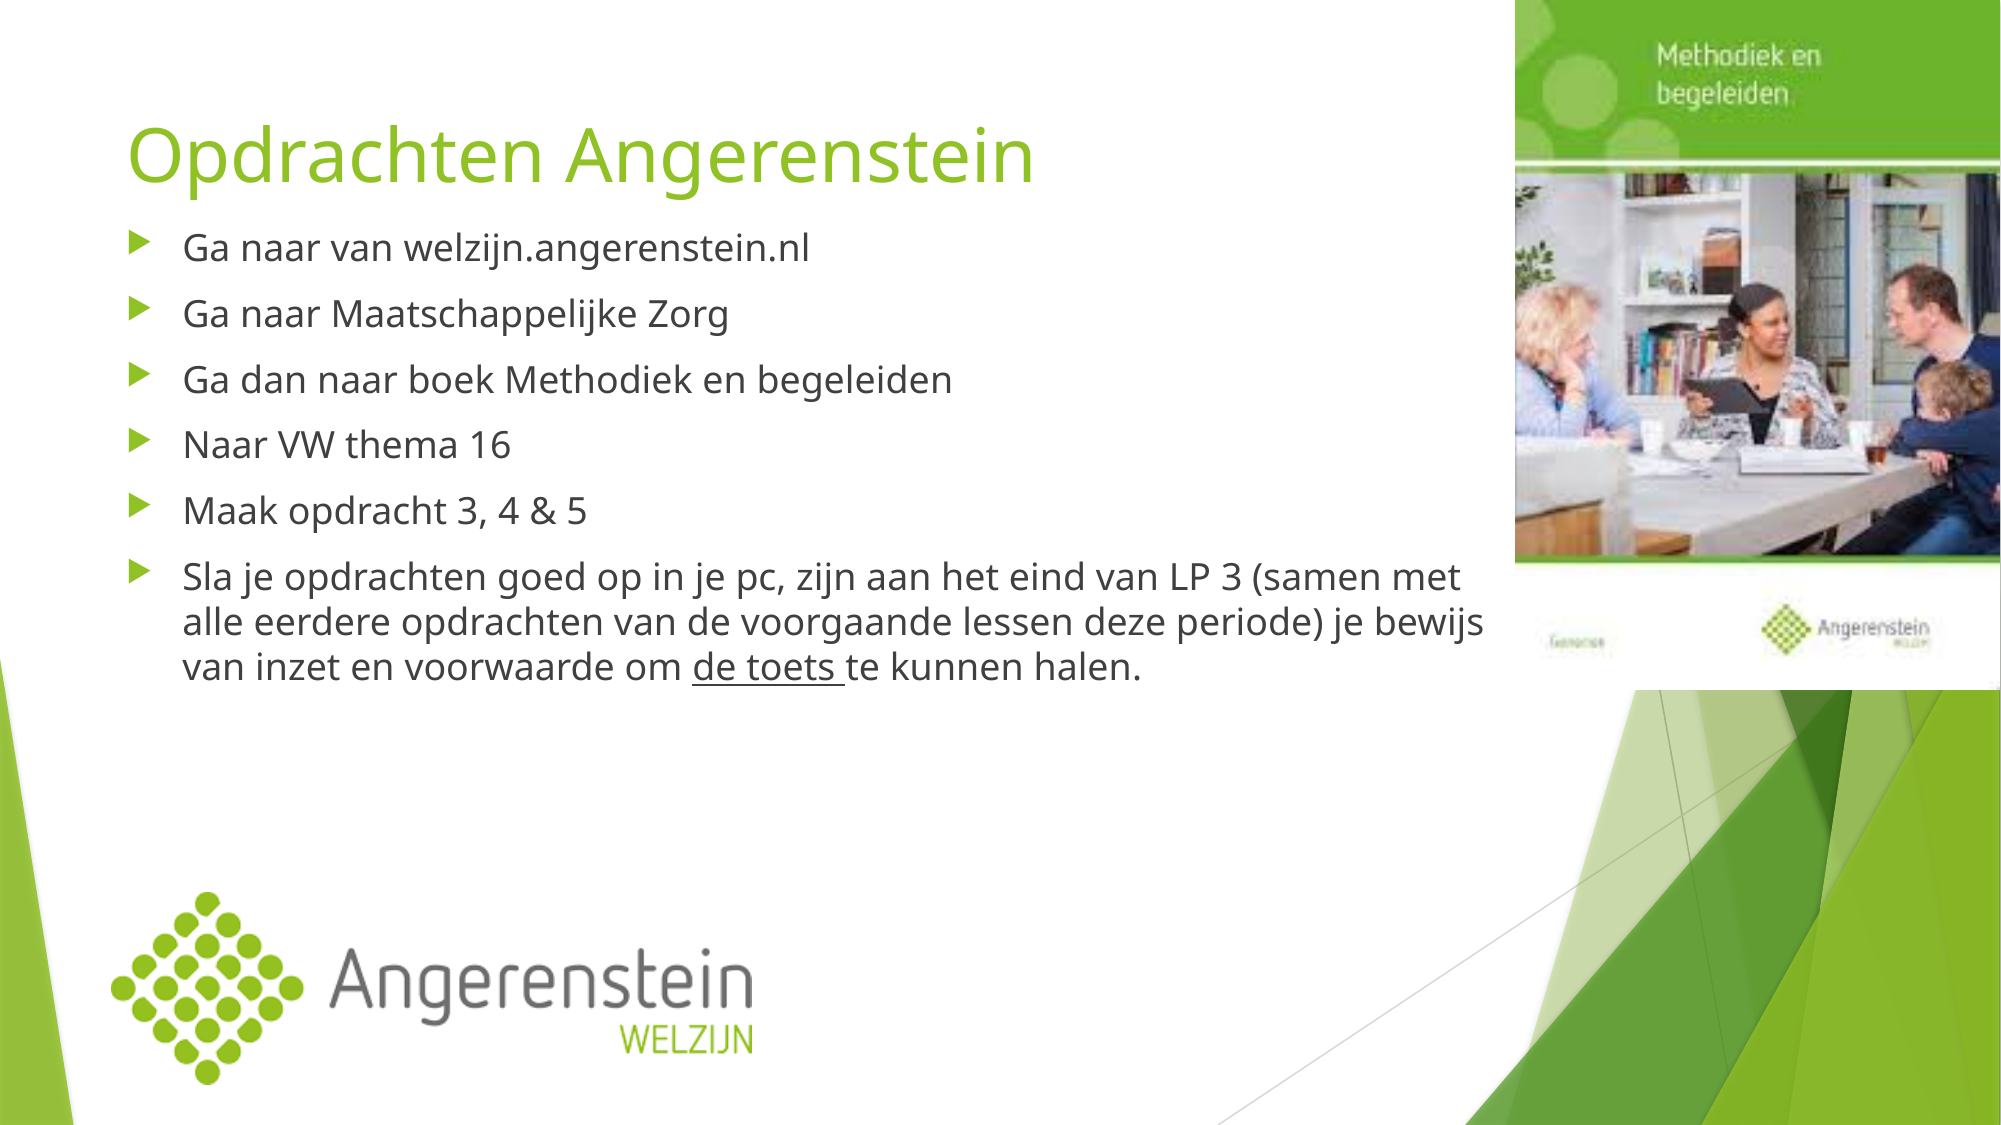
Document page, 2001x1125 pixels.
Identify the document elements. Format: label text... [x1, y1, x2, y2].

list Ga naar van welzijn.angerenstein.nl Ga naar Maatschappelijke Zorg Ga dan naar boek Methodiek en begeleiden Naar VW thema 16 Maak opdracht 3, 4 & 5 Sla je opdrachten goed op in je pc, zijn aan het eind van LP 3 (samen met alle eerdere opdrachten van de voorgaande lessen deze periode) je bewijs van inzet en voorwaarde om de toets te kunnen halen. [111, 216, 1522, 853]
picture [1515, 0, 2000, 691]
title Opdrachten Angerenstein [111, 99, 1510, 216]
picture [110, 892, 753, 1086]
